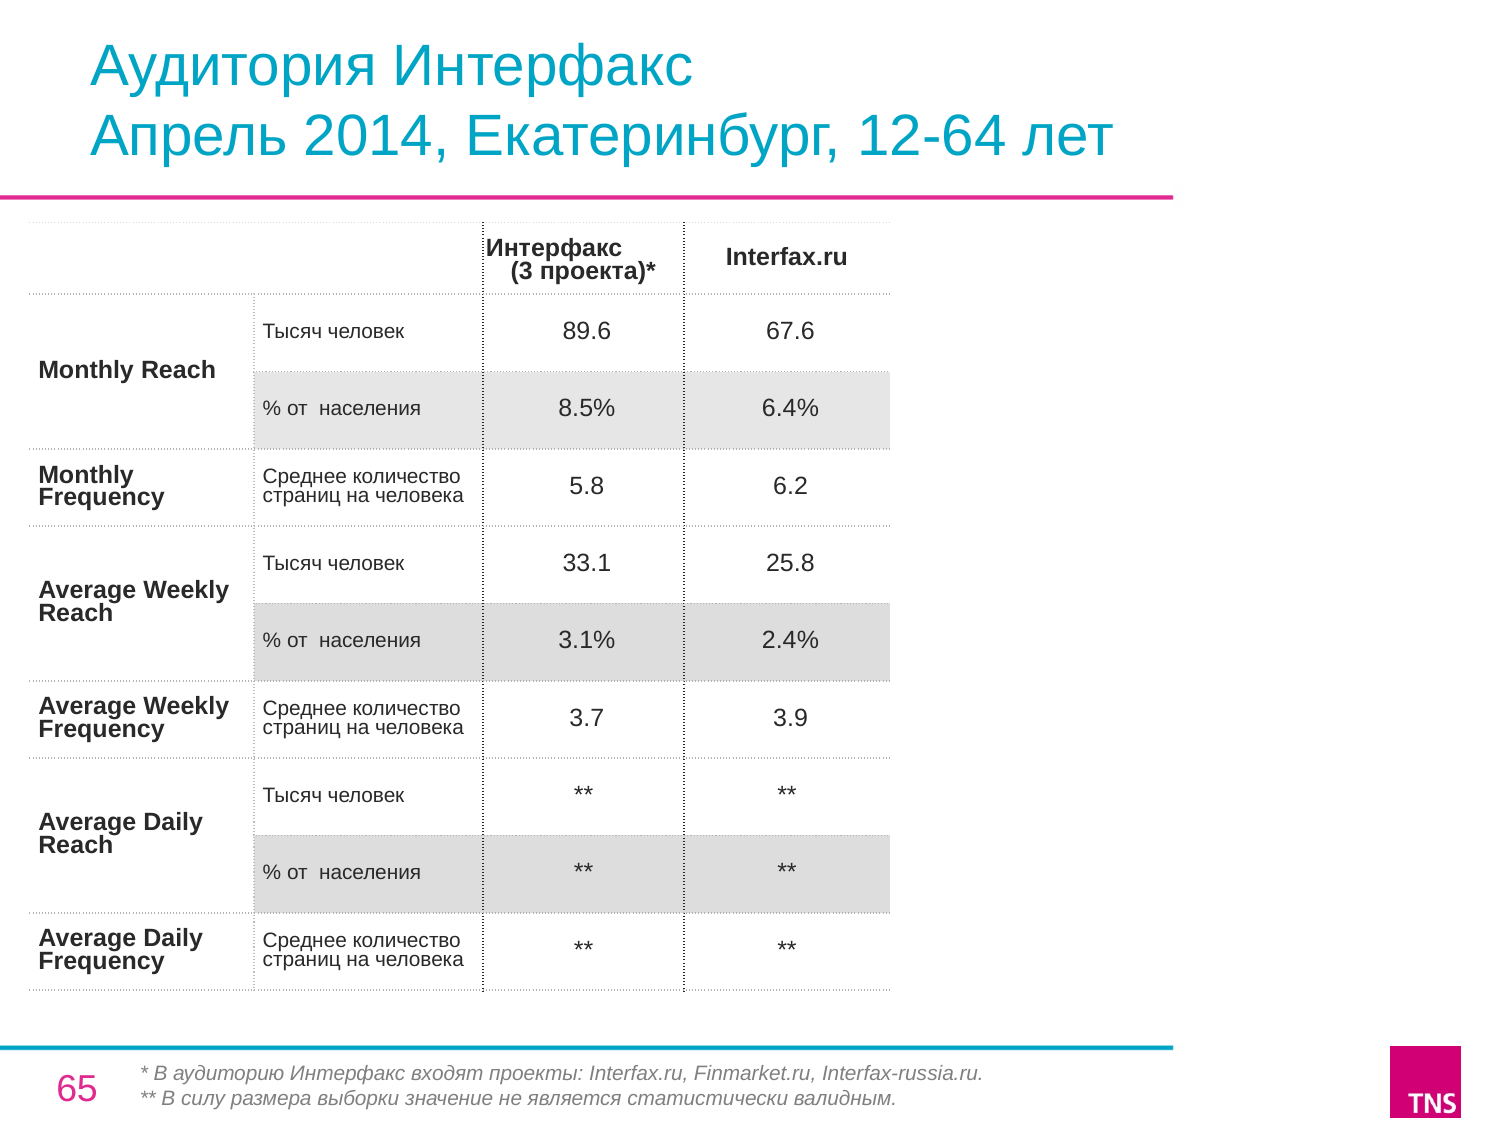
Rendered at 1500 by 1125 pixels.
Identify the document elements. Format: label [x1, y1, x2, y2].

text_box [124, 1052, 1463, 1117]
table_cell [29, 294, 890, 990]
picture [0, 0, 1500, 1125]
slide_number [40, 1055, 392, 1125]
table_header [29, 223, 890, 294]
title [74, 8, 1476, 187]
